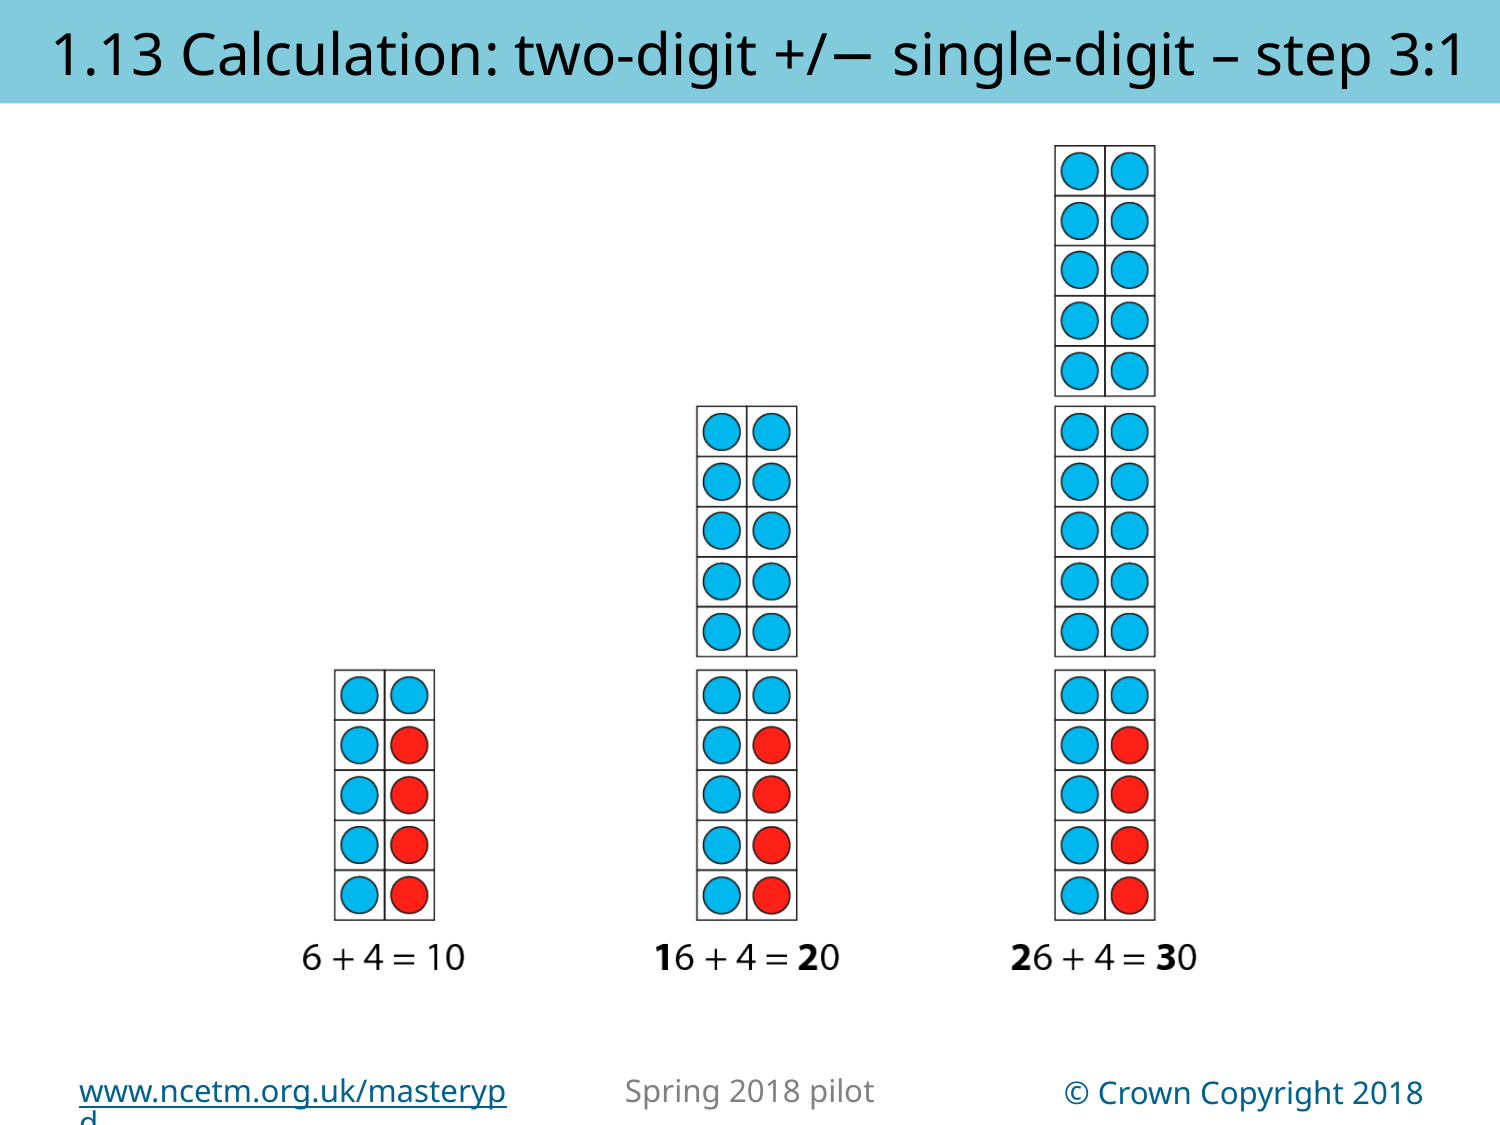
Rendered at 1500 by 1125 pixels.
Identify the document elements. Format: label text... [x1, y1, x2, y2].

picture [302, 145, 1198, 980]
list 1.13 Calculation: two-digit +/− single-digit – step 3:1 [0, 0, 1500, 104]
